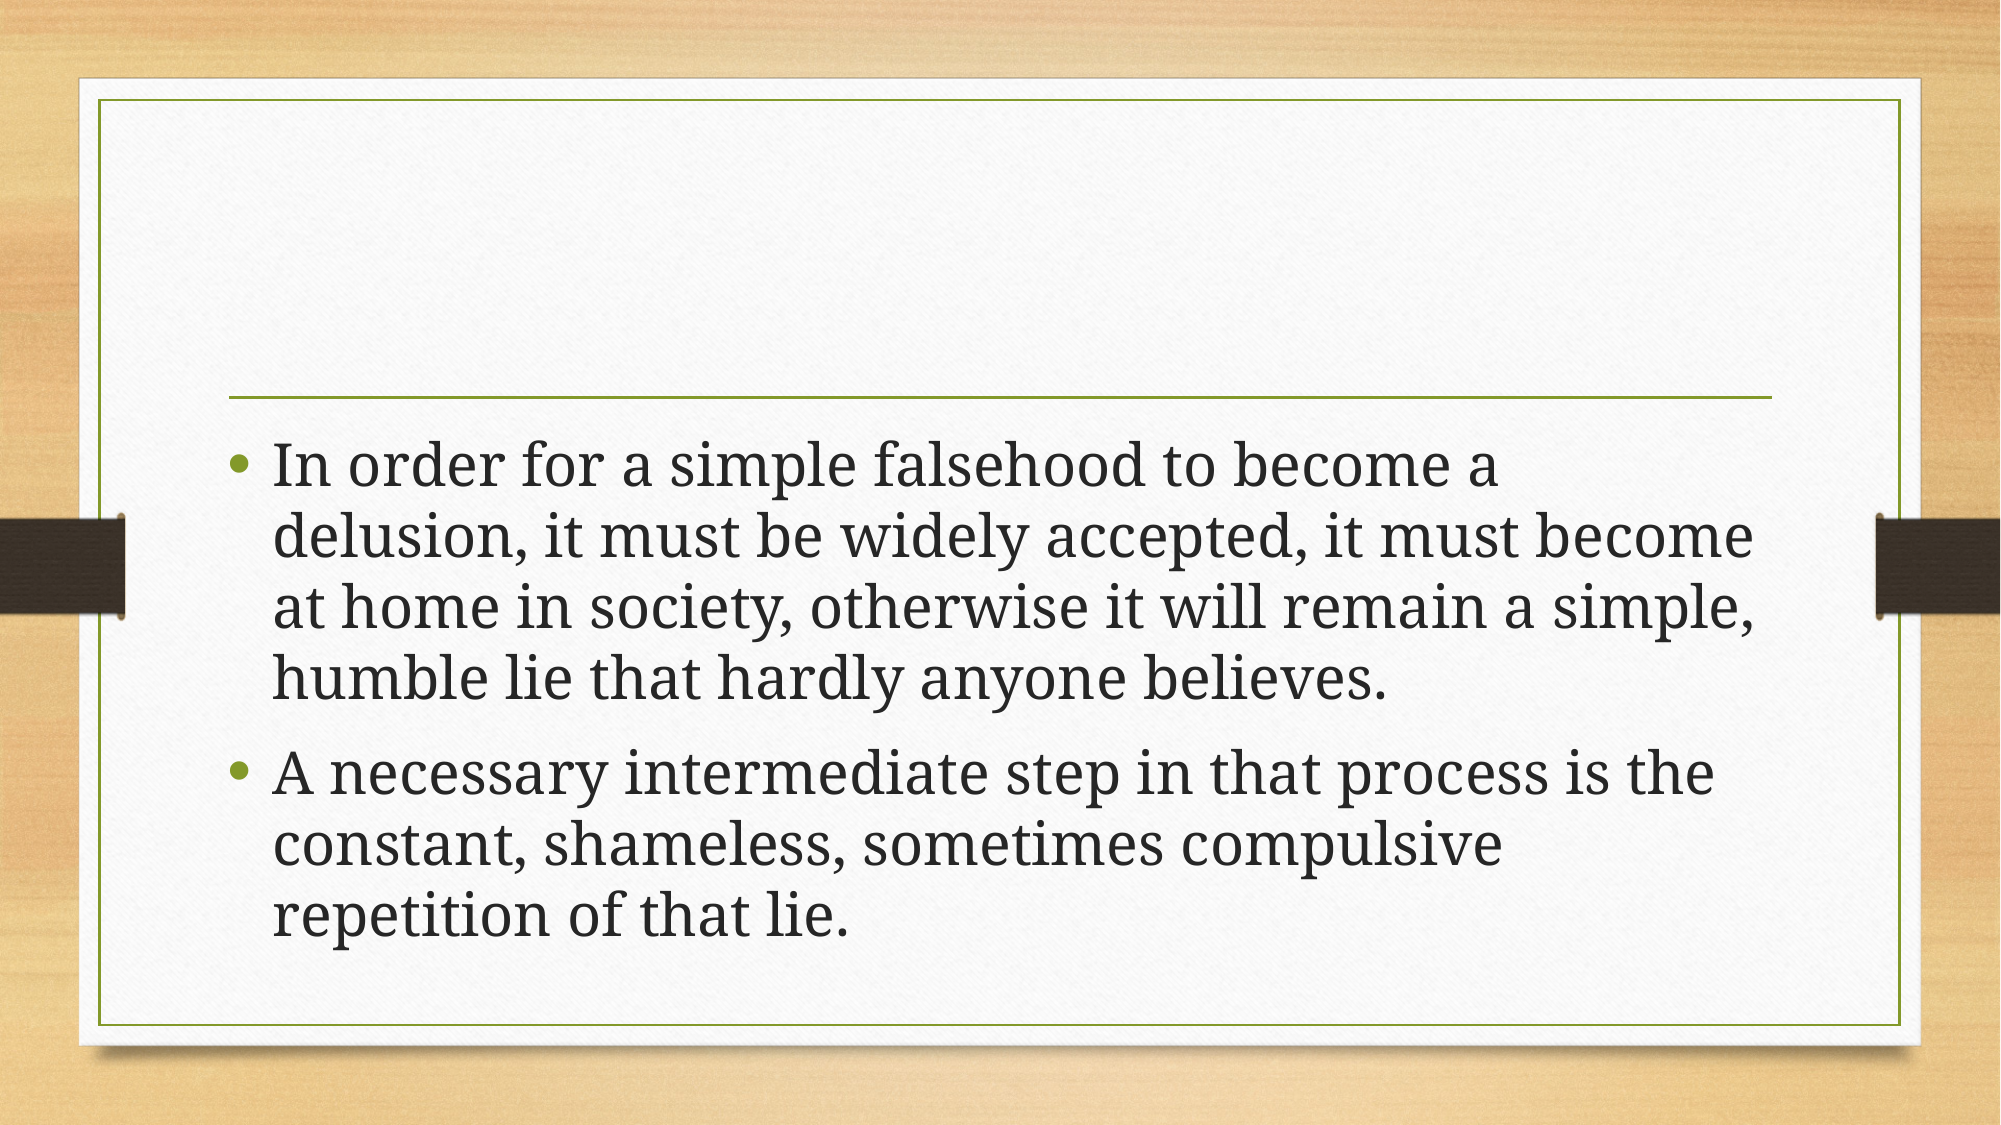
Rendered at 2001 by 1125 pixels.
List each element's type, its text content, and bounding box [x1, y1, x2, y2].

list In order for a simple falsehood to become a delusion, it must be widely accepted, it must become at home in society, otherwise it will remain a simple, humble lie that hardly anyone believes. A necessary intermediate step in that process is the constant, shameless, sometimes compulsive repetition of that lie. [212, 419, 1788, 964]
picture [0, 0, 2001, 1125]
